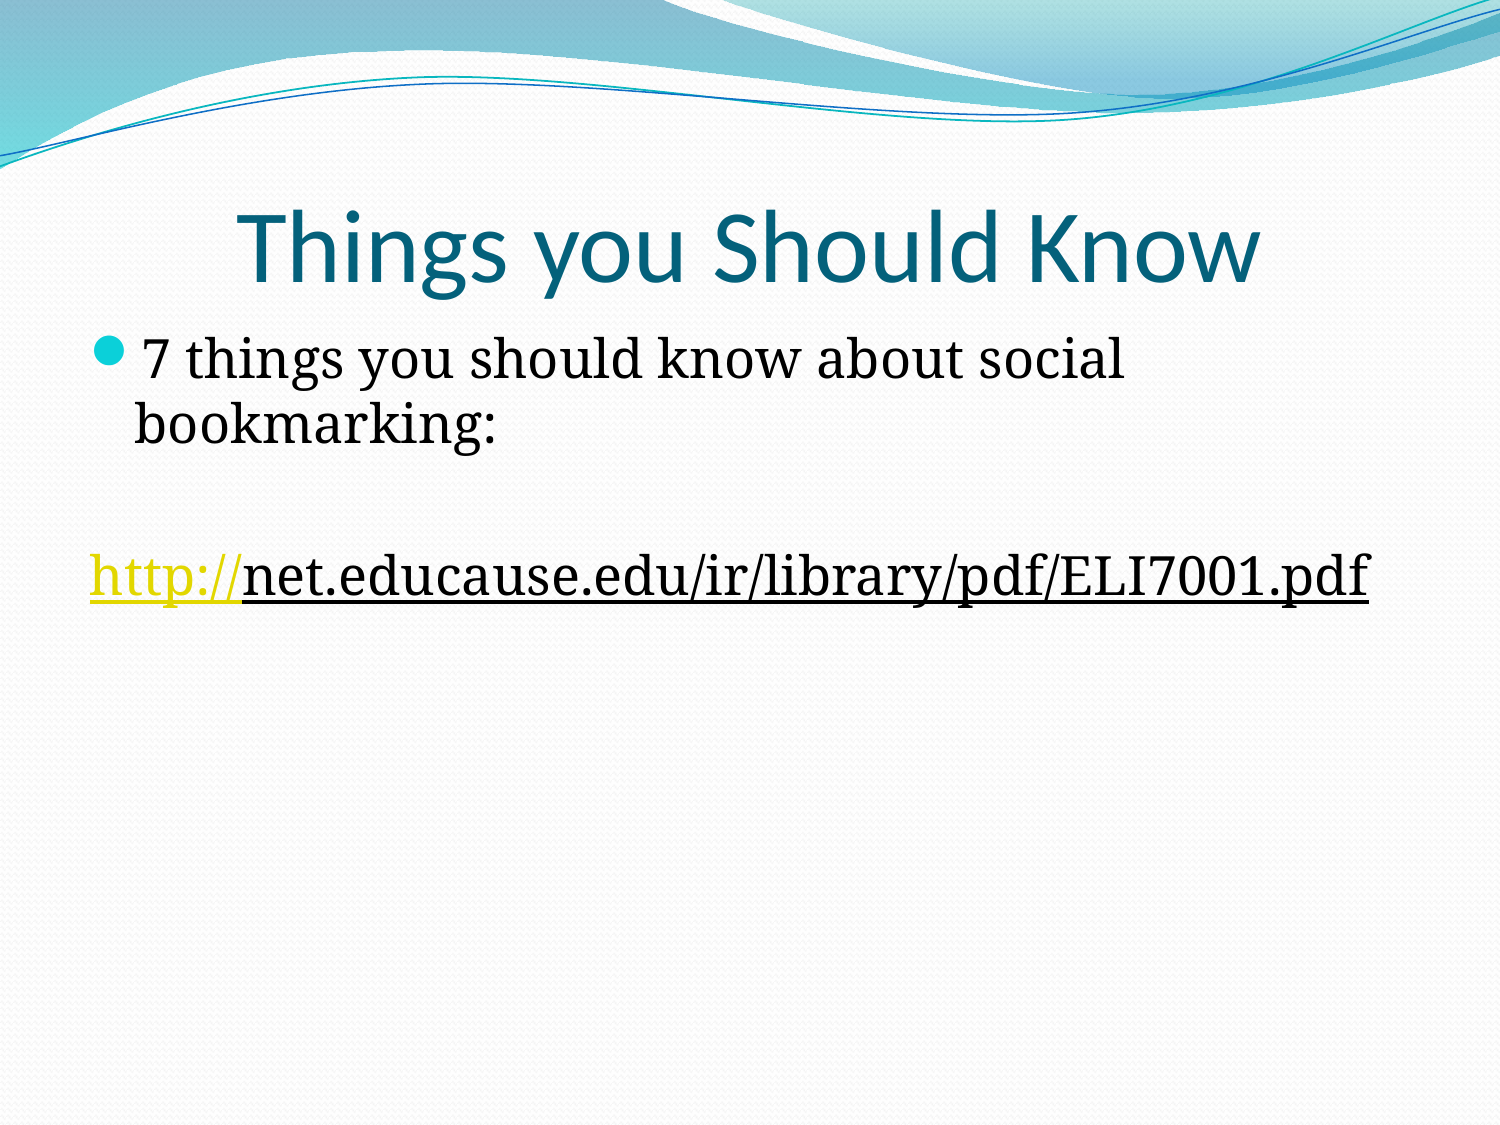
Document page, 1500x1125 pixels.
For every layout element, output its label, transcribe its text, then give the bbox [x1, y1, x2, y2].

title Things you Should Know [75, 115, 1425, 303]
list 7 things you should know about social bookmarking: http://net.educause.edu/ir/library/pdf/ELI7001.pdf [75, 317, 1425, 1038]
